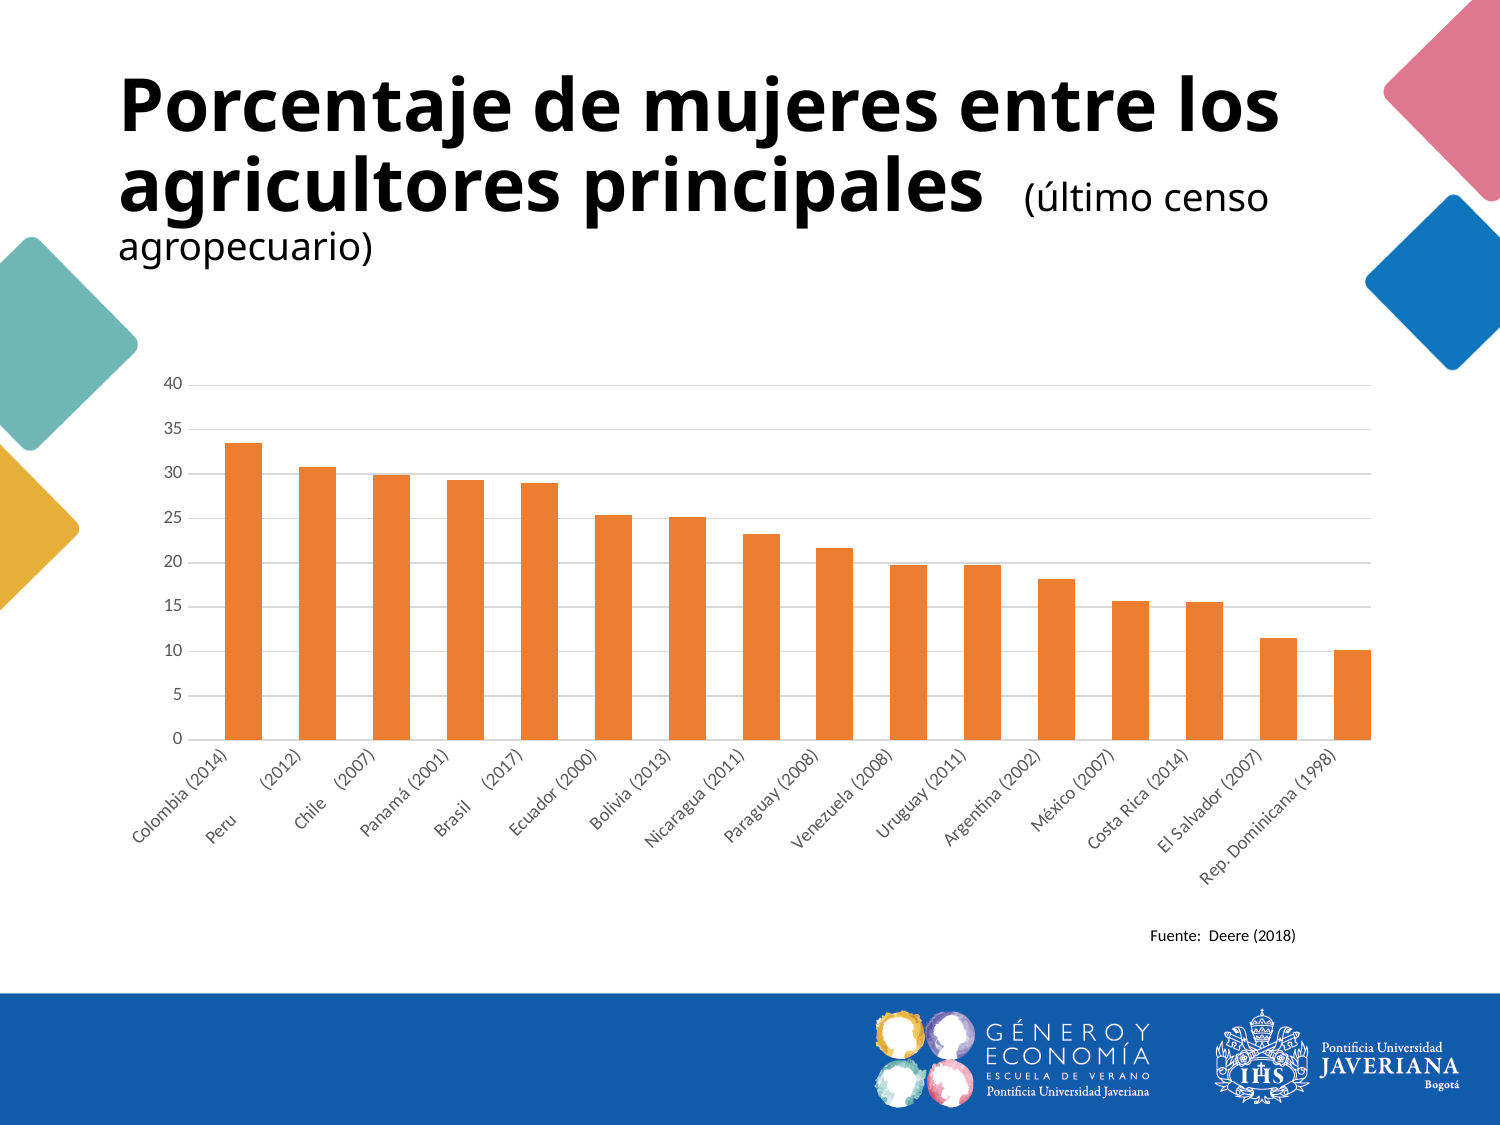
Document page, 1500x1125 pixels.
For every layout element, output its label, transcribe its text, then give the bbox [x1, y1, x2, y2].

text_box Fuente: Deere (2018) [1135, 917, 1312, 952]
title Porcentaje de mujeres entre los agricultores principales (último censo agropecuario) [103, 59, 1397, 278]
chart [103, 365, 1397, 901]
picture [0, 0, 1500, 1125]
